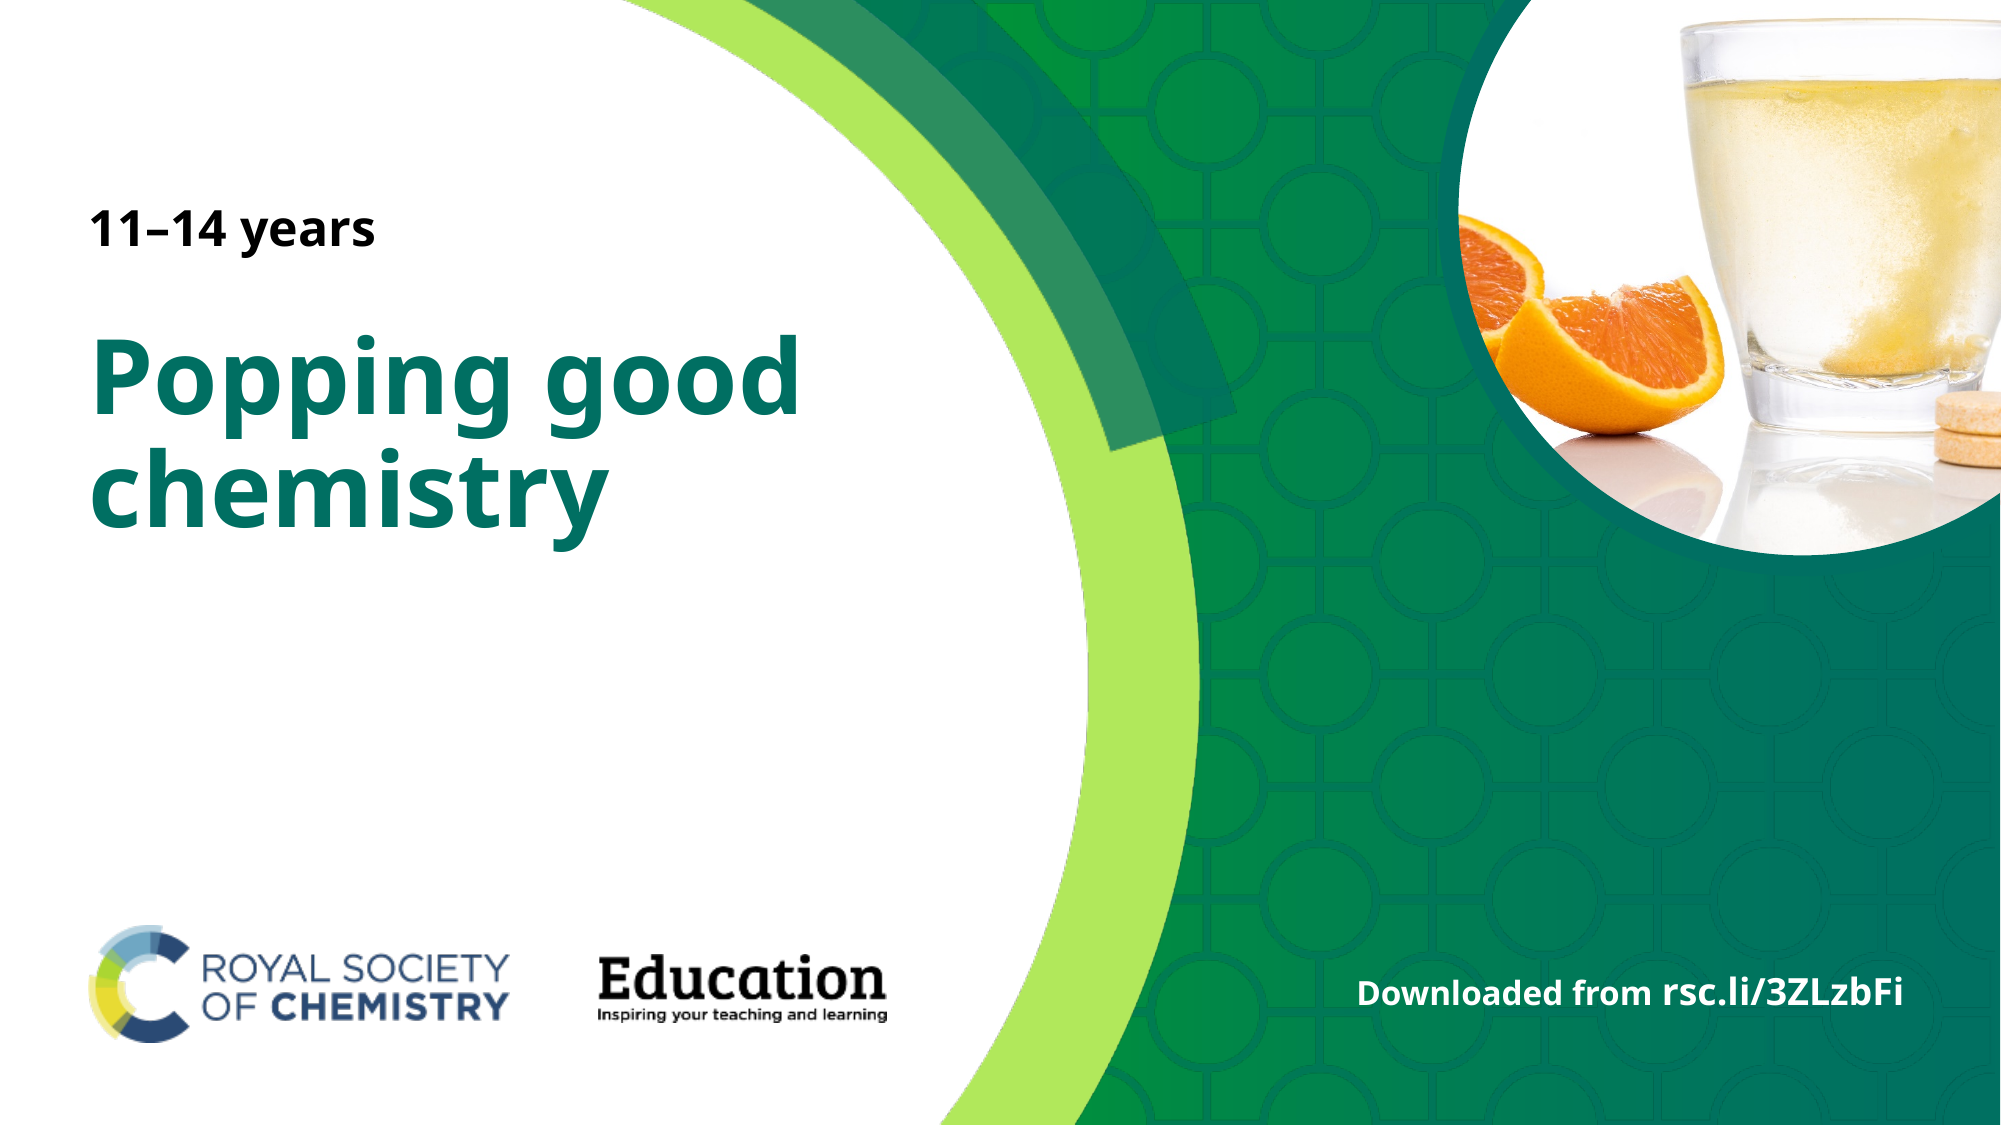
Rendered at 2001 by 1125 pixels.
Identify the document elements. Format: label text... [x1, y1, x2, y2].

text_box [1446, 0, 2000, 567]
subtitle Popping good chemistry [88, 324, 945, 442]
title 11–14 years [88, 203, 945, 259]
picture [0, 0, 2001, 1125]
